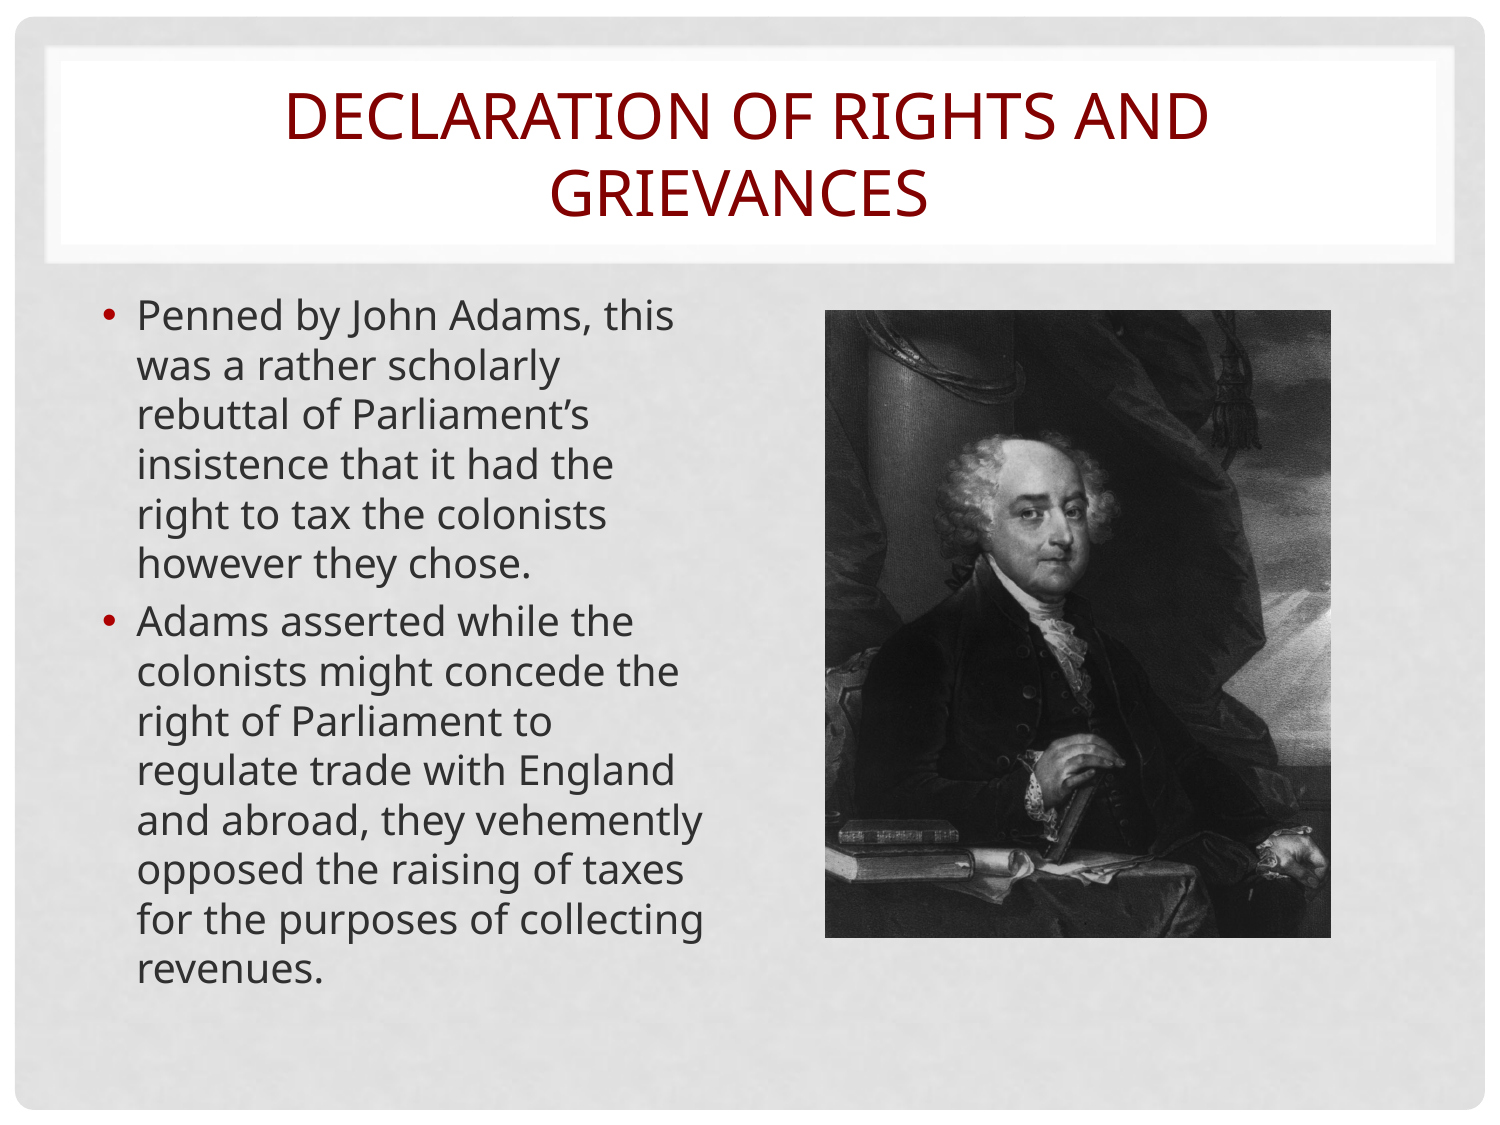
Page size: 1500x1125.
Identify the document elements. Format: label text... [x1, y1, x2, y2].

list Penned by John Adams, this was a rather scholarly rebuttal of Parliament’s insistence that it had the right to tax the colonists however they chose. Adams asserted while the colonists might concede the right of Parliament to regulate trade with England and abroad, they vehemently opposed the raising of taxes for the purposes of collecting revenues. [69, 281, 733, 1005]
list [824, 309, 1332, 938]
title Declaration of Rights and Grievances [69, 66, 1425, 238]
